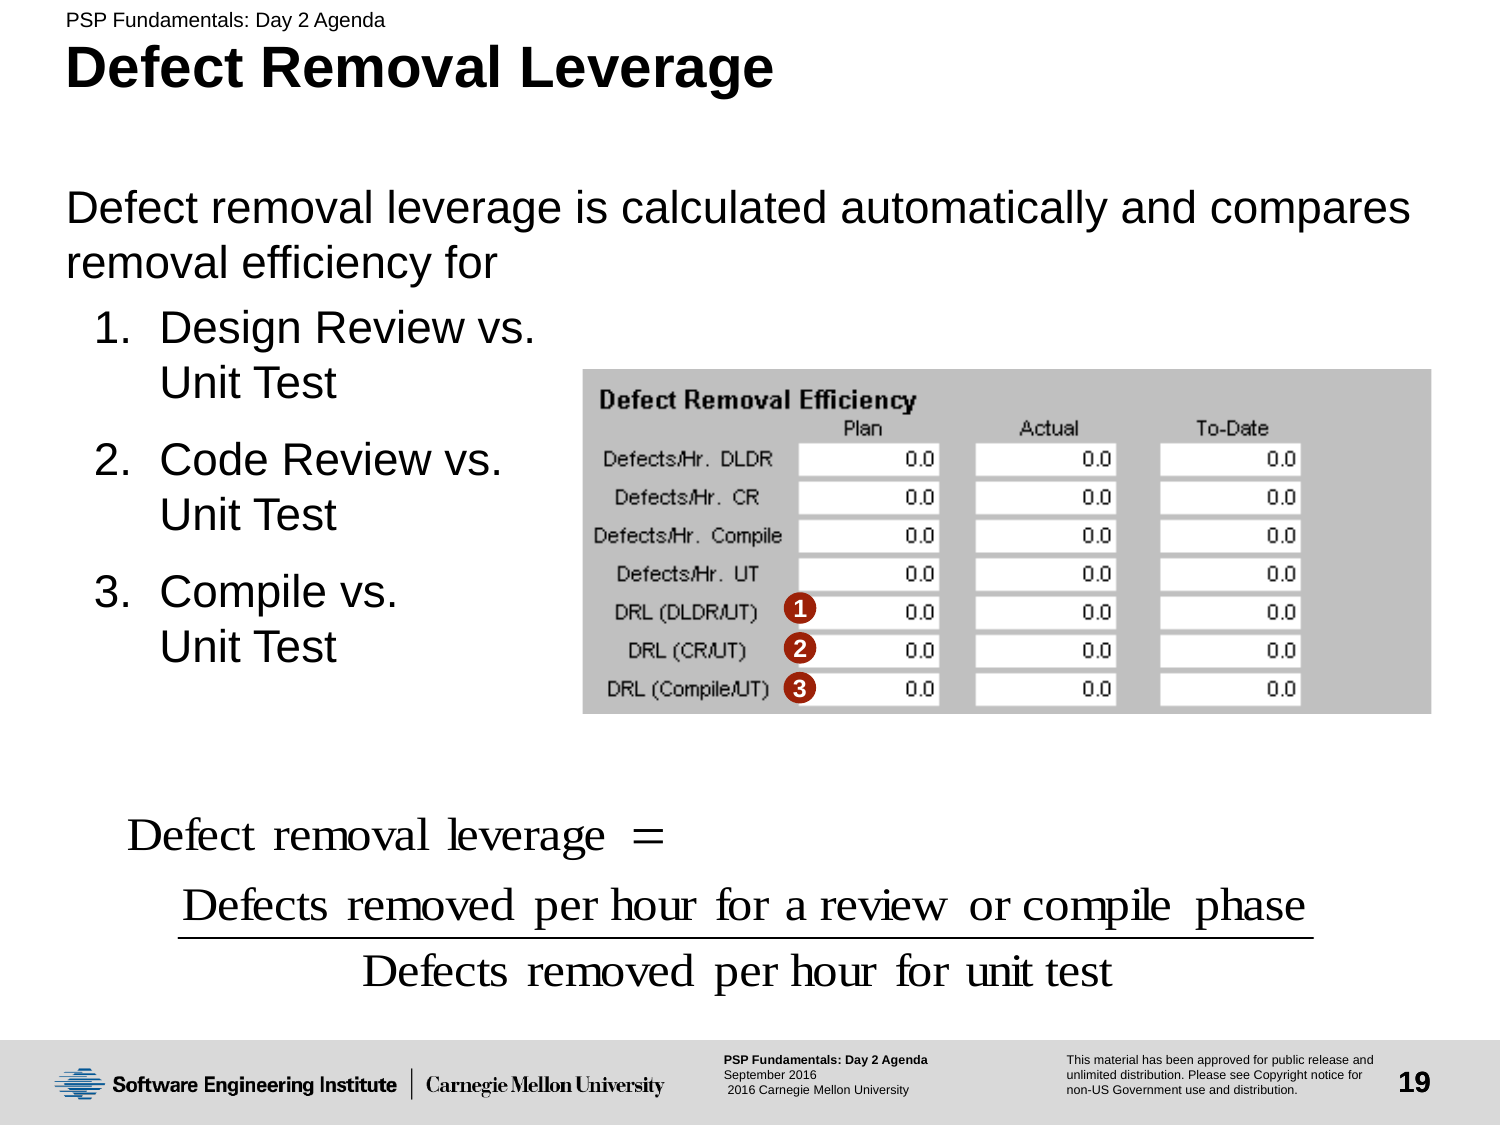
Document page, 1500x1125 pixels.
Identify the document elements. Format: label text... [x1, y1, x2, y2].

title Defect Removal Leverage [65, 37, 1430, 148]
list Defect removal leverage is calculated automatically and compares removal efficiency for Design Review vs. Unit Test Code Review vs. Unit Test Compile vs. Unit Test [65, 177, 1431, 1000]
picture [46, 1061, 673, 1104]
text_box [118, 809, 1322, 1002]
picture [582, 369, 1432, 714]
